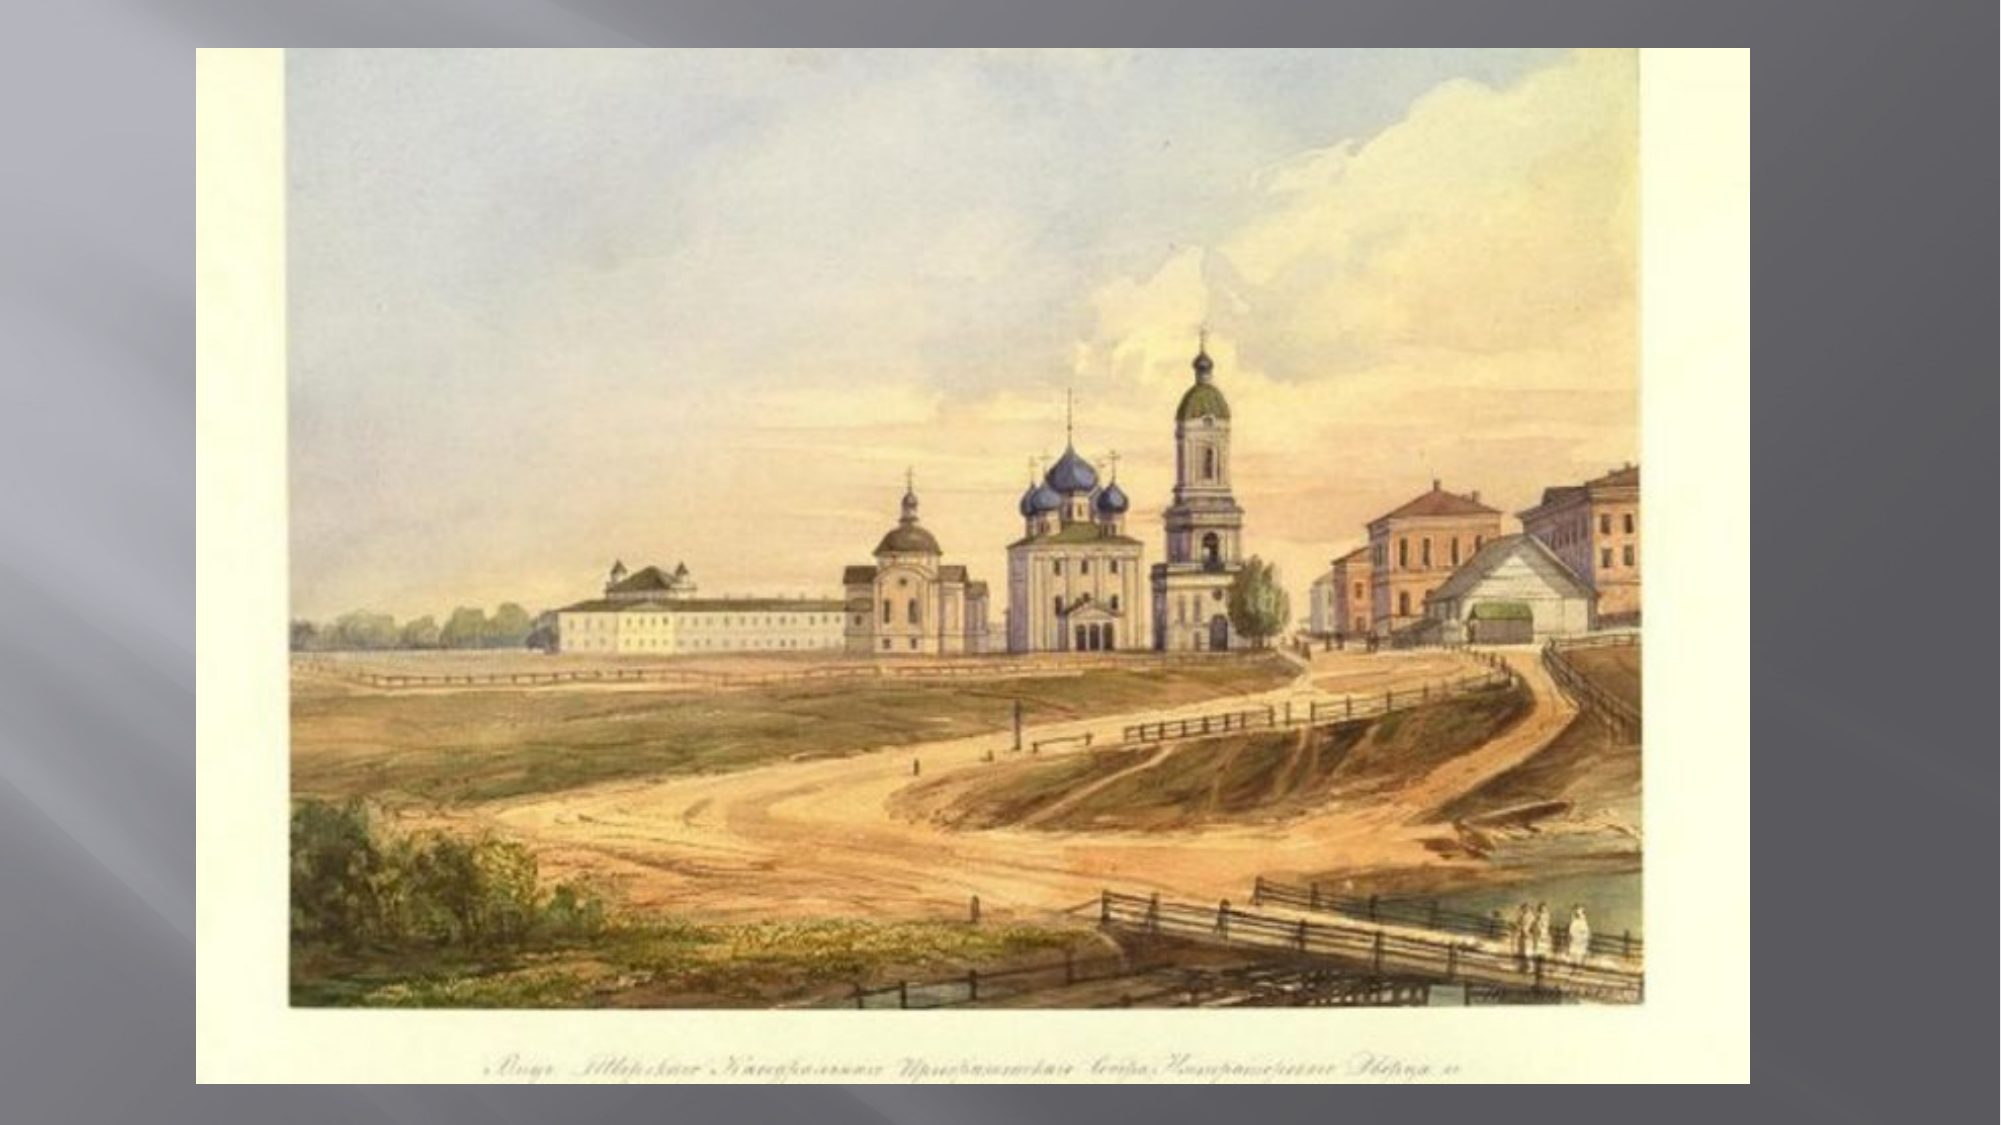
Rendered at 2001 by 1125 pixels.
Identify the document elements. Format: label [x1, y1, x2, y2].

picture [196, 47, 1751, 1085]
